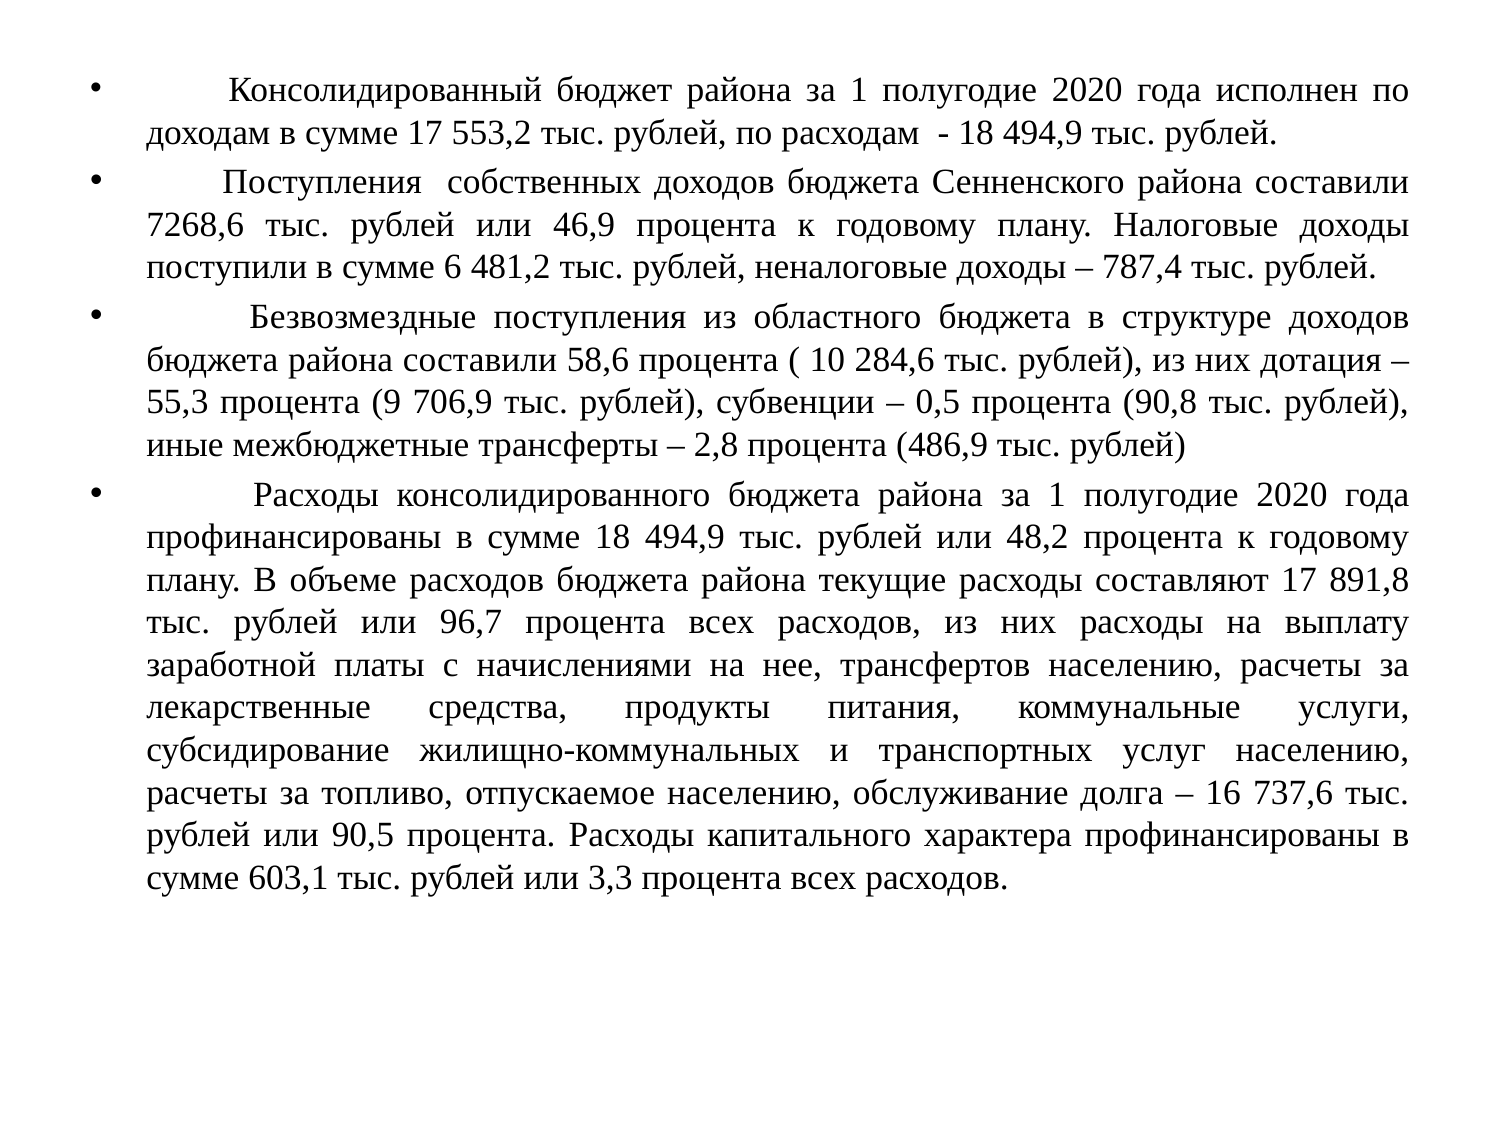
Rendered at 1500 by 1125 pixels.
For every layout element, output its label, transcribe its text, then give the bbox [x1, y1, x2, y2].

list Консолидированный бюджет района за 1 полугодие 2020 года исполнен по доходам в сумме 17 553,2 тыс. рублей, по расходам - 18 494,9 тыс. рублей. Поступления собственных доходов бюджета Сенненского района составили 7268,6 тыс. рублей или 46,9 процента к годовому плану. Налоговые доходы поступили в сумме 6 481,2 тыс. рублей, неналоговые доходы – 787,4 тыс. рублей. Безвозмездные поступления из областного бюджета в структуре доходов бюджета района составили 58,6 процента ( 10 284,6 тыс. рублей), из них дотация – 55,3 процента (9 706,9 тыс. рублей), субвенции – 0,5 процента (90,8 тыс. рублей), иные межбюджетные трансферты – 2,8 процента (486,9 тыс. рублей) Расходы консолидированного бюджета района за 1 полугодие 2020 года профинансированы в сумме 18 494,9 тыс. рублей или 48,2 процента к годовому плану. В объеме расходов бюджета района текущие расходы составляют 17 891,8 тыс. рублей или 96,7 процента всех расходов, из них расходы на выплату заработной платы с начислениями на нее, трансфертов населению, расчеты за лекарственные средства, продукты питания, коммунальные услуги, субсидирование жилищно-коммунальных и транспортных услуг населению, расчеты за топливо, отпускаемое населению, обслуживание долга – 16 737,6 тыс. рублей или 90,5 процента. Расходы капитального характера профинансированы в сумме 603,1 тыс. рублей или 3,3 процента всех расходов. [75, 58, 1425, 986]
